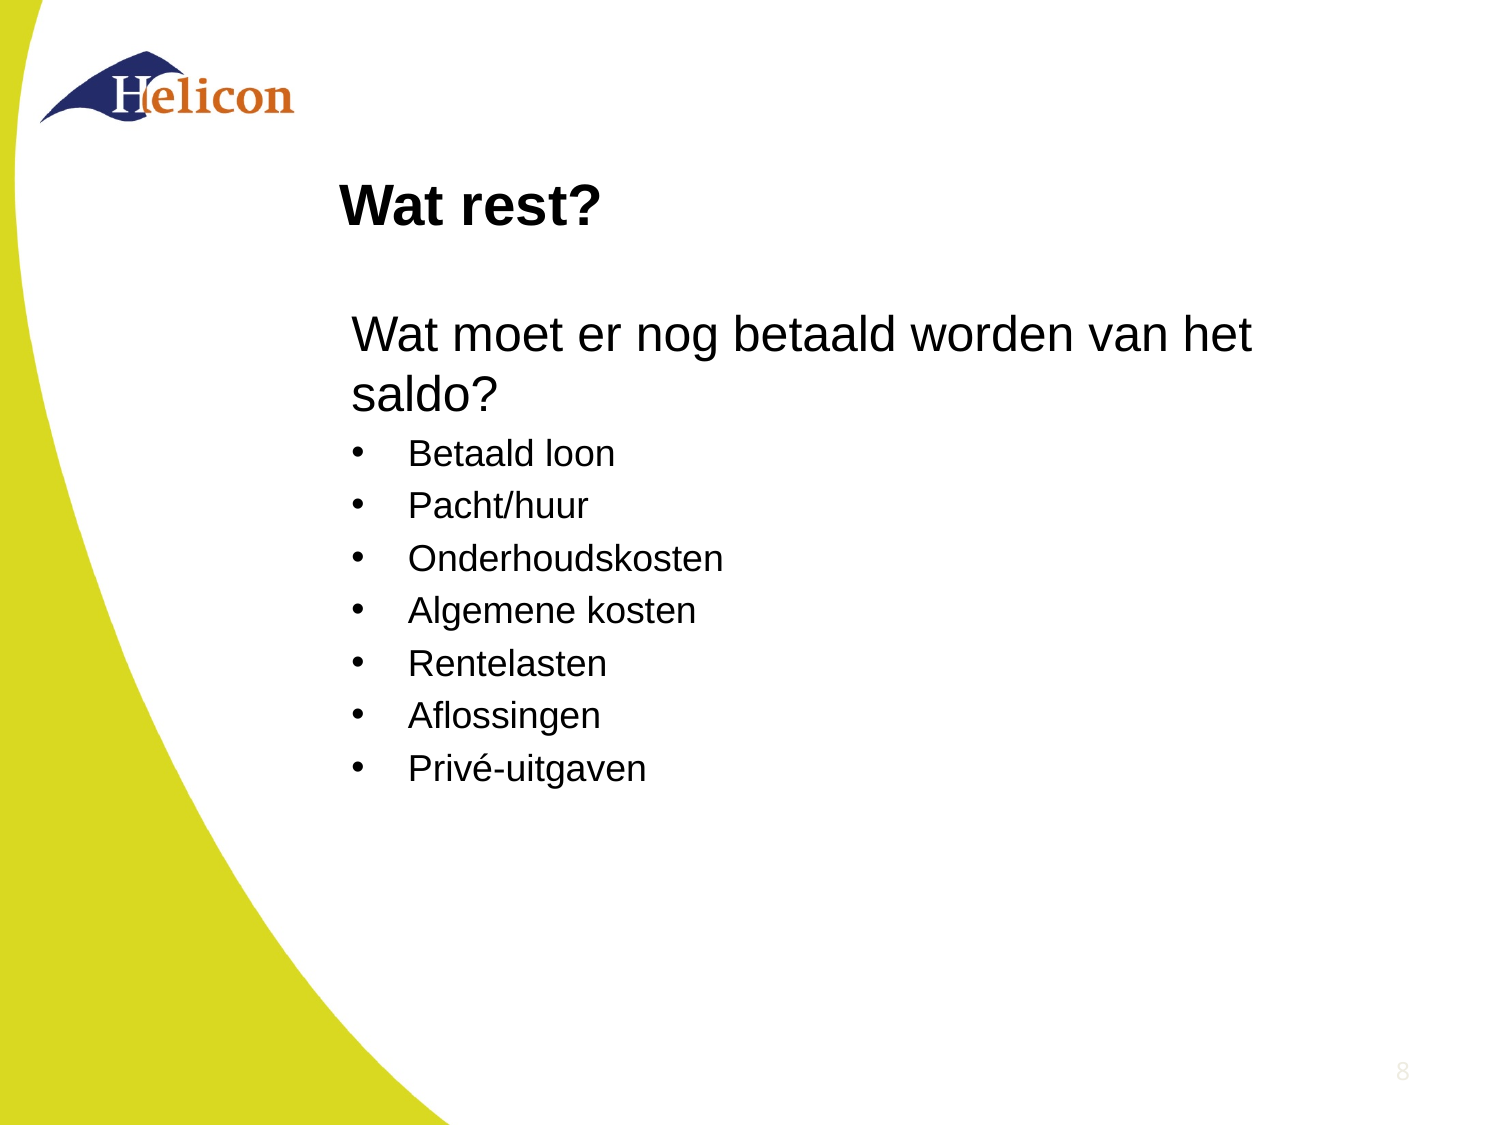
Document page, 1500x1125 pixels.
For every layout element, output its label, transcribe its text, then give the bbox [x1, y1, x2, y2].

slide_number 8 [1074, 1042, 1425, 1103]
picture [0, 0, 1500, 1125]
list Wat moet er nog betaald worden van het saldo? Betaald loon Pacht/huur Onderhoudskosten Algemene kosten Rentelasten Aflossingen Privé-uitgaven [336, 293, 1425, 1103]
title Wat rest? [324, 149, 1415, 256]
